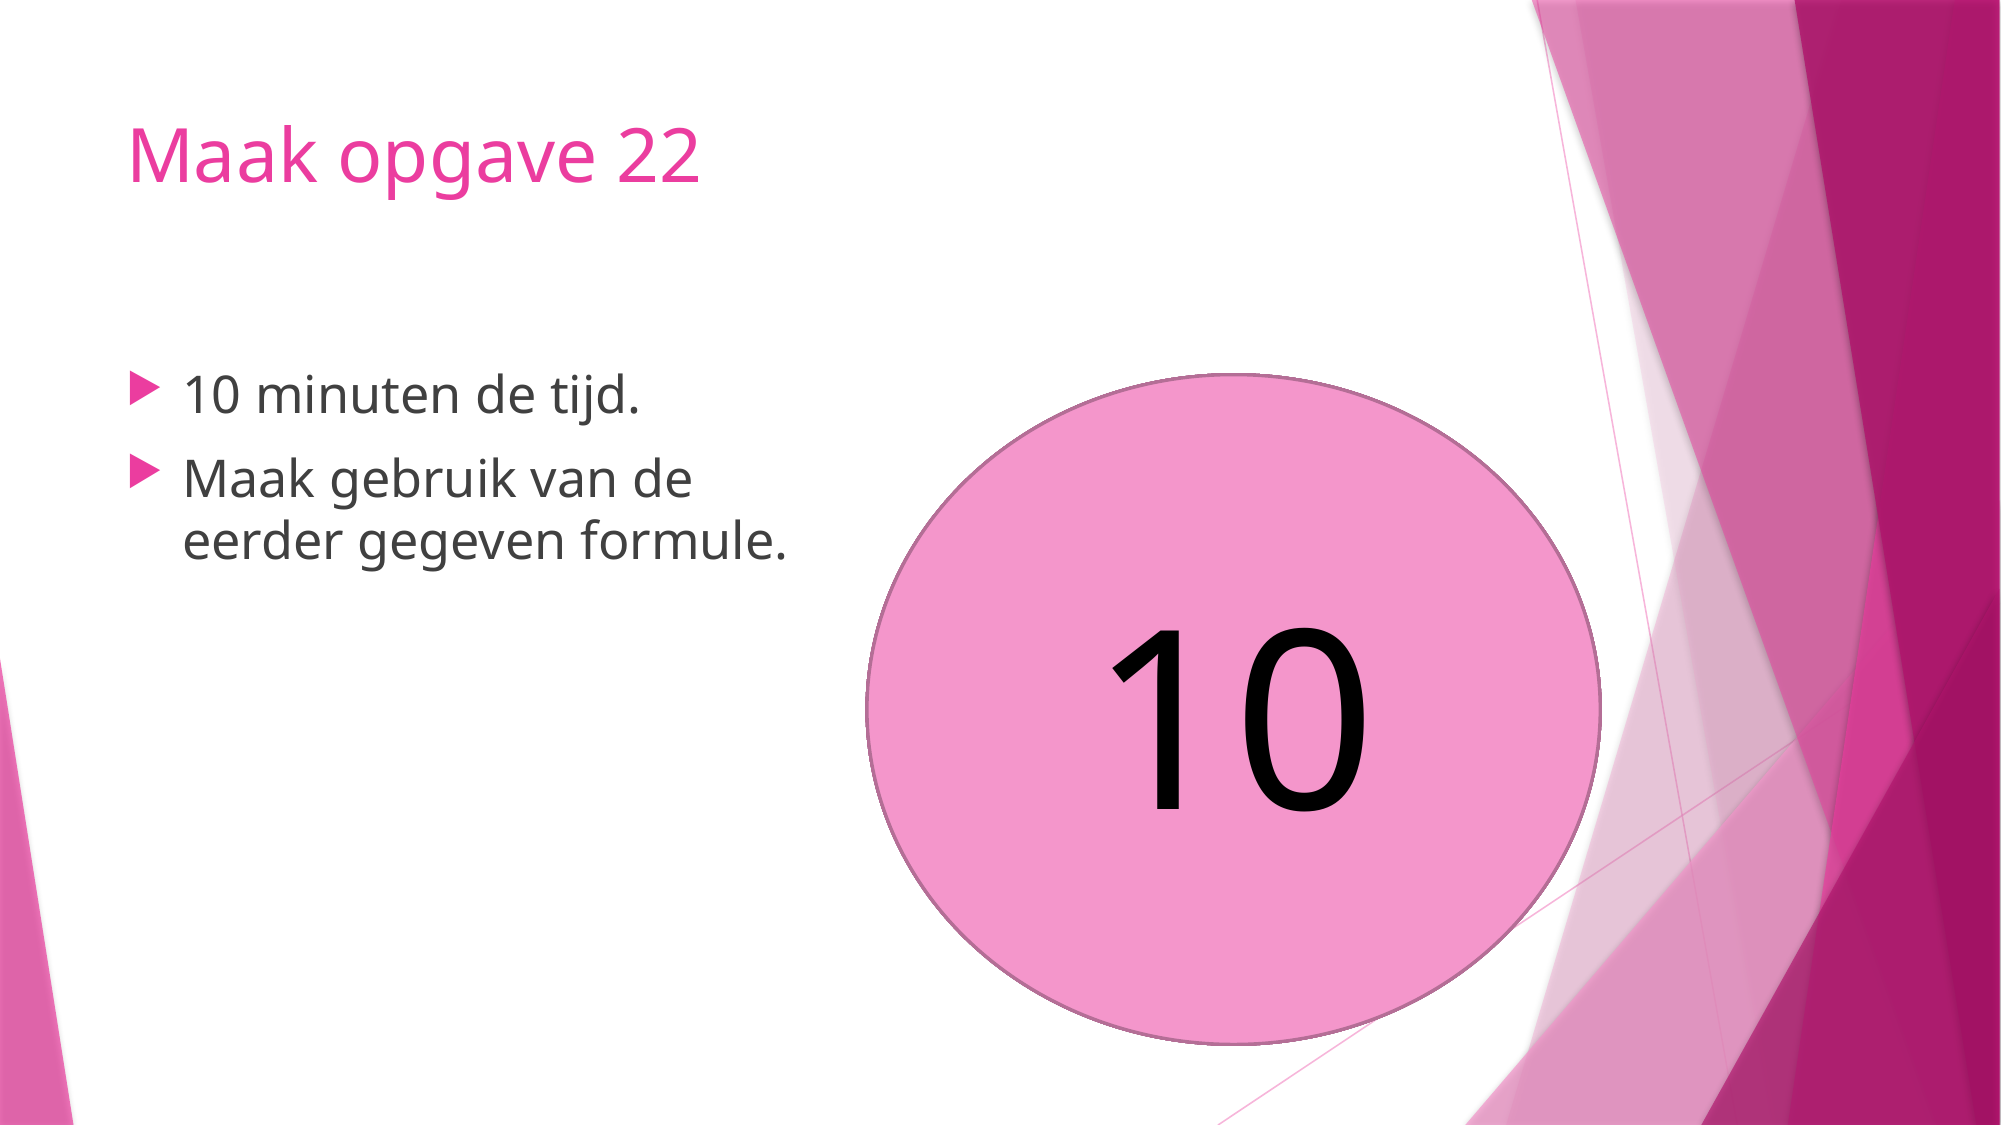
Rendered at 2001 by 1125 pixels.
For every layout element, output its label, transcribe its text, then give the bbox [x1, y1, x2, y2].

list 10 minuten de tijd. Maak gebruik van de eerder gegeven formule. [111, 354, 823, 1009]
text_box 10 [865, 373, 1602, 1046]
title Maak opgave 22 [111, 99, 1522, 317]
